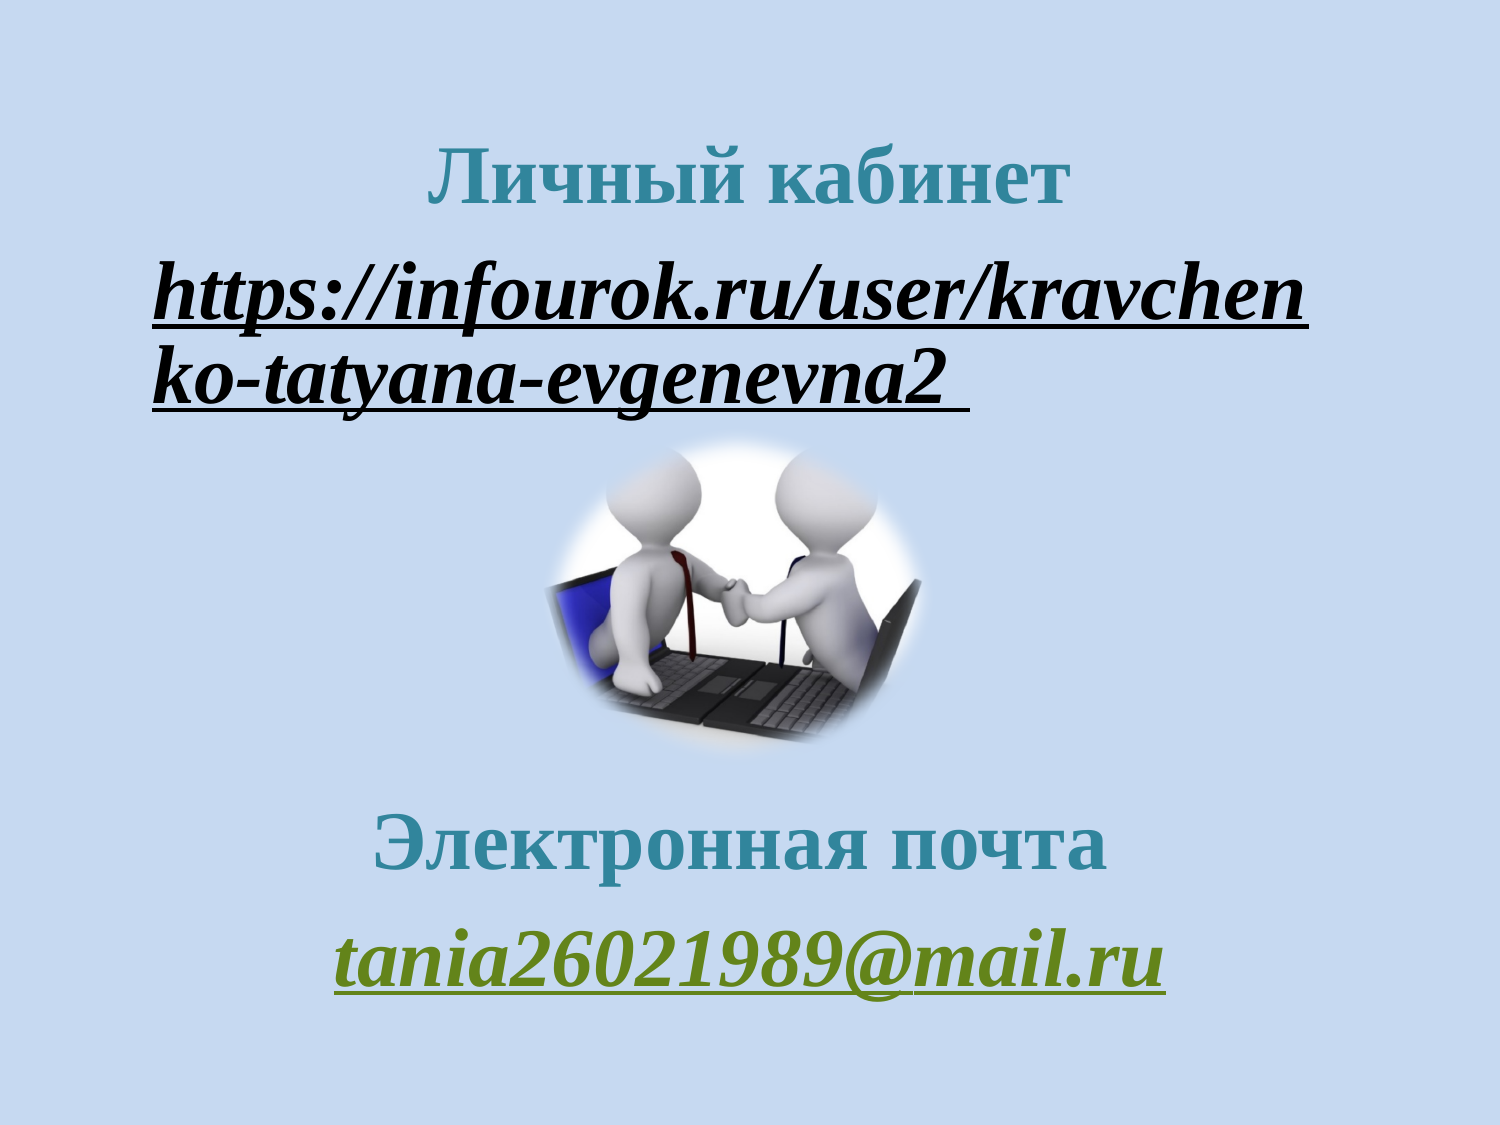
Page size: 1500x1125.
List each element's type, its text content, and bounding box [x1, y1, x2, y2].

list Личный кабинет https://infourok.ru/user/kravchenko-tatyana-evgenevna2 Электронная почта tania26021989@mail.ru [137, 112, 1363, 1000]
picture [537, 424, 938, 767]
